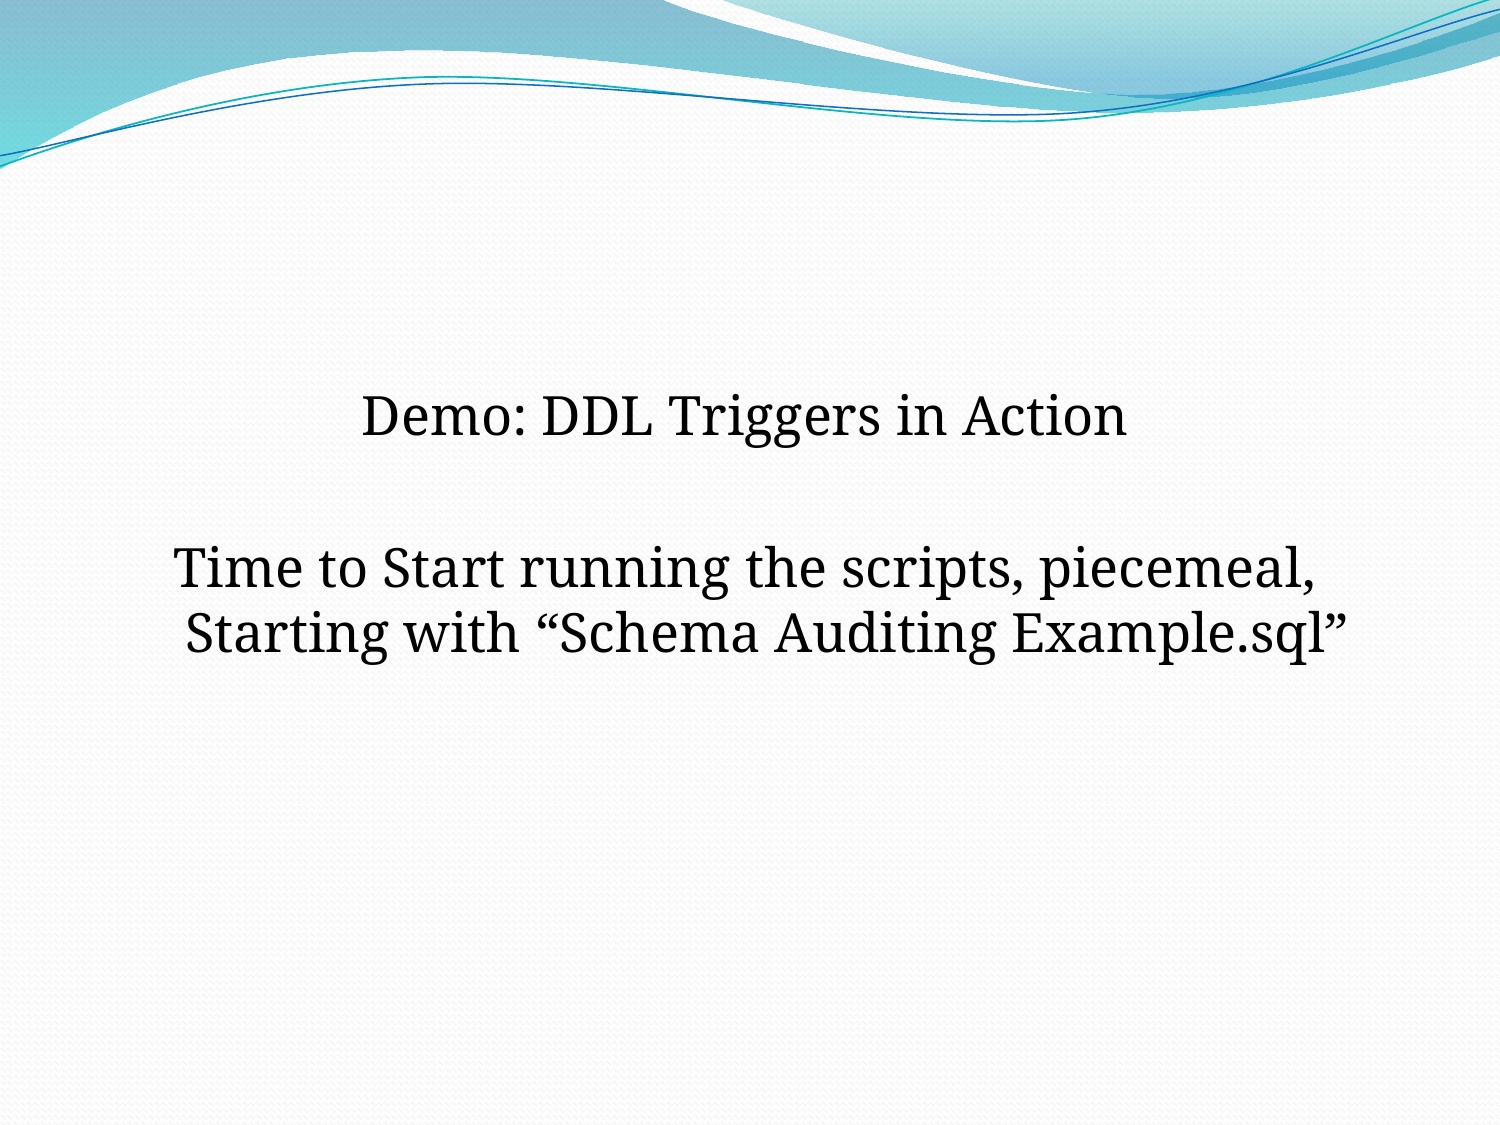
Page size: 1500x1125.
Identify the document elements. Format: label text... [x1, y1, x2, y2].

list Demo: DDL Triggers in Action Time to Start running the scripts, piecemeal, Starting with “Schema Auditing Example.sql” [70, 222, 1421, 943]
